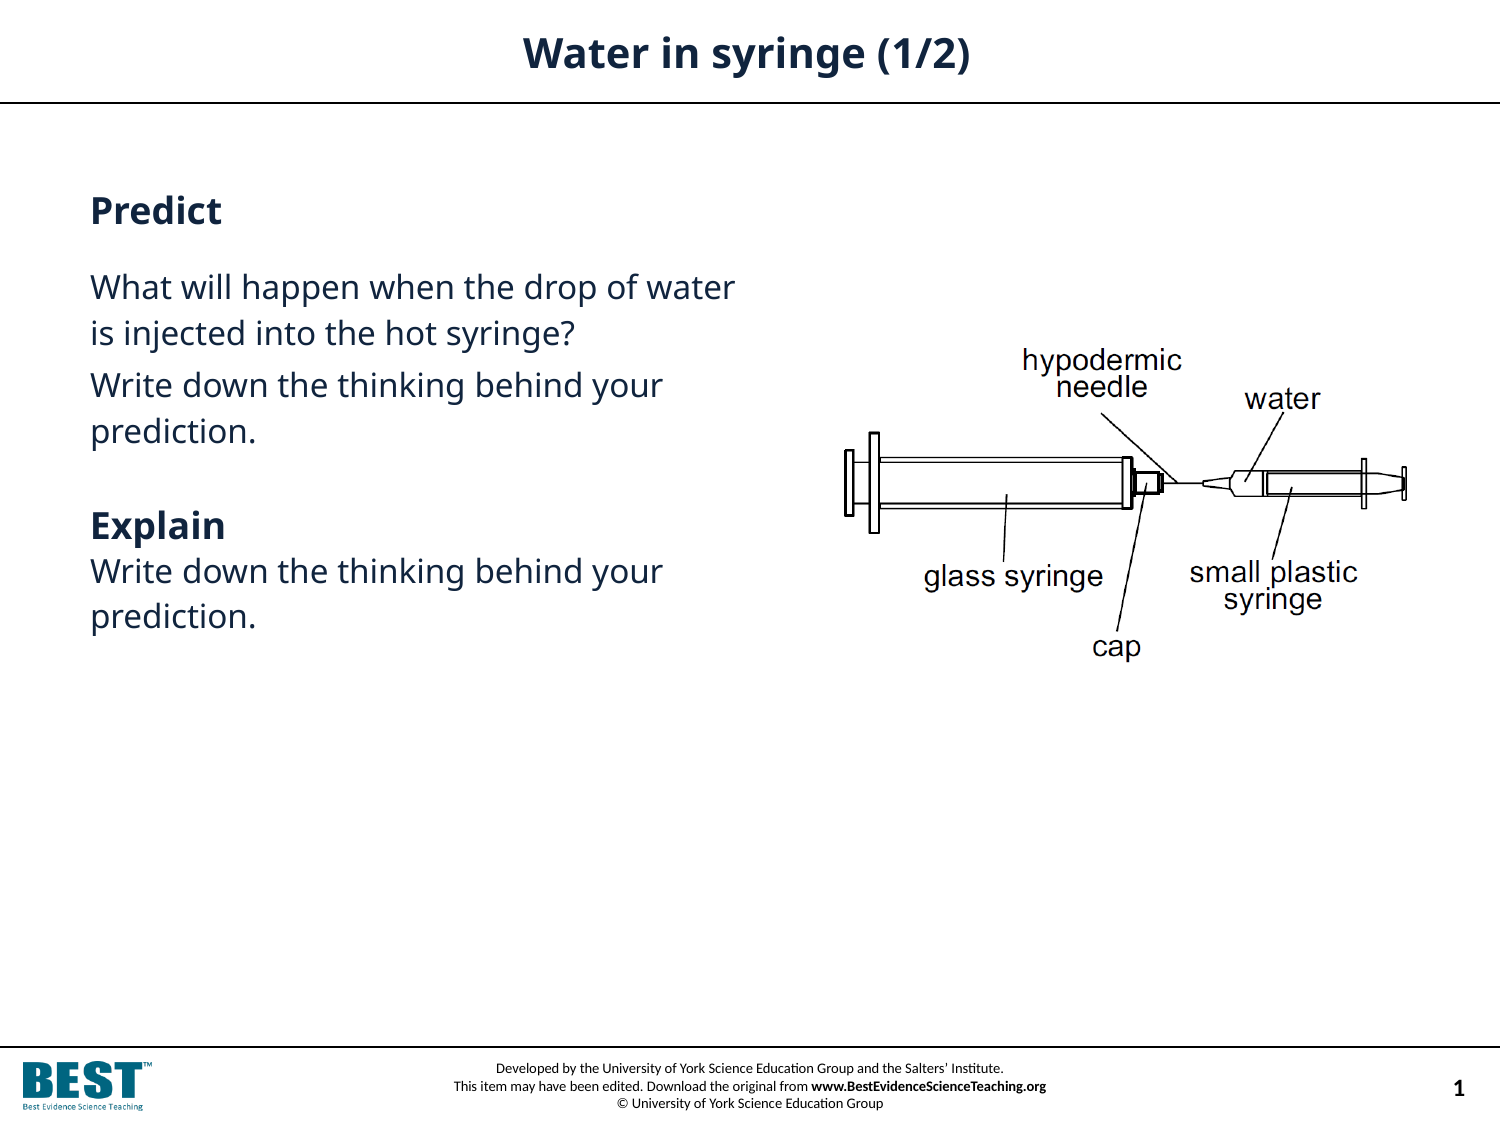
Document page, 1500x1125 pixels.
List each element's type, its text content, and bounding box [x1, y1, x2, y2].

list Write down the thinking behind your prediction. [75, 537, 769, 766]
list What will happen when the drop of water is injected into the hot syringe? Write down the thinking behind your prediction. [75, 253, 769, 483]
picture [780, 310, 1481, 685]
picture [23, 1061, 152, 1111]
title Water in syringe (1/2) [23, 4, 1471, 99]
slide_number 1 [1130, 1061, 1481, 1111]
